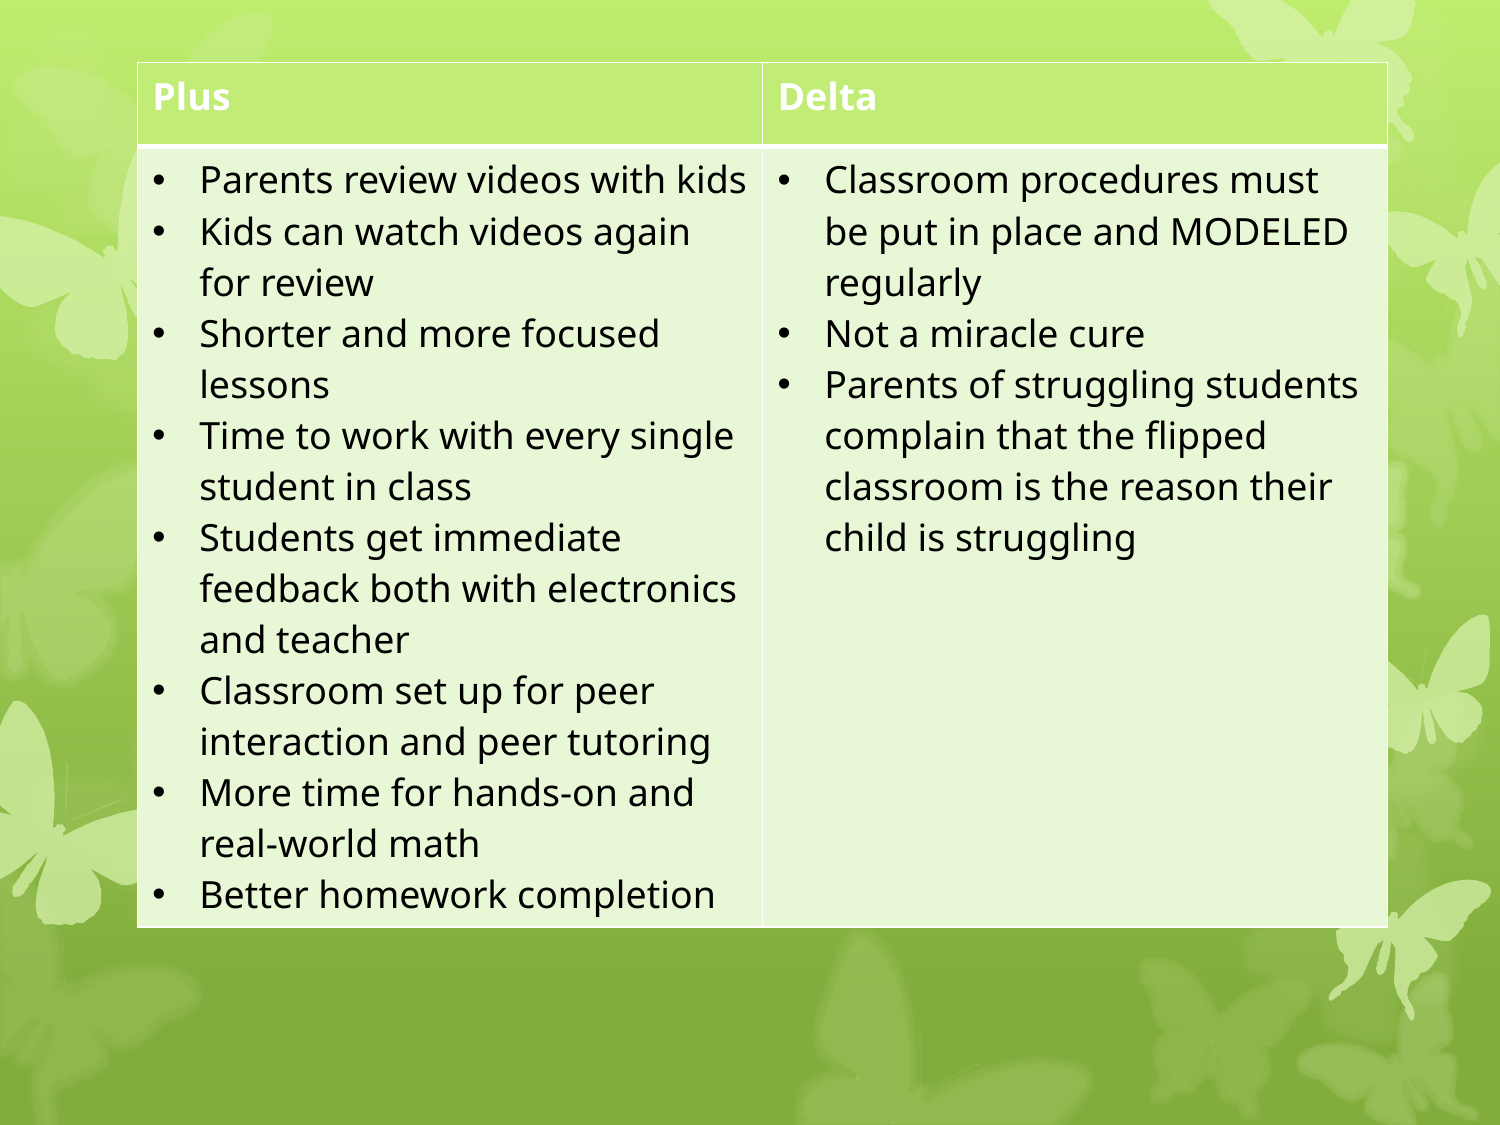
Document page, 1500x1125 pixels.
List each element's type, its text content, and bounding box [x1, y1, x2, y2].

table_header Plus [138, 63, 762, 144]
table_header Delta [763, 63, 1387, 144]
table_cell Classroom procedures must be put in place and MODELED regularly Not a miracle cure Parents of struggling students complain that the flipped classroom is the reason their child is struggling [763, 149, 1387, 926]
table_cell Parents review videos with kids Kids can watch videos again for review Shorter and more focused lessons Time to work with every single student in class Students get immediate feedback both with electronics and teacher Classroom set up for peer interaction and peer tutoring More time for hands-on and real-world math Better homework completion [138, 149, 762, 926]
